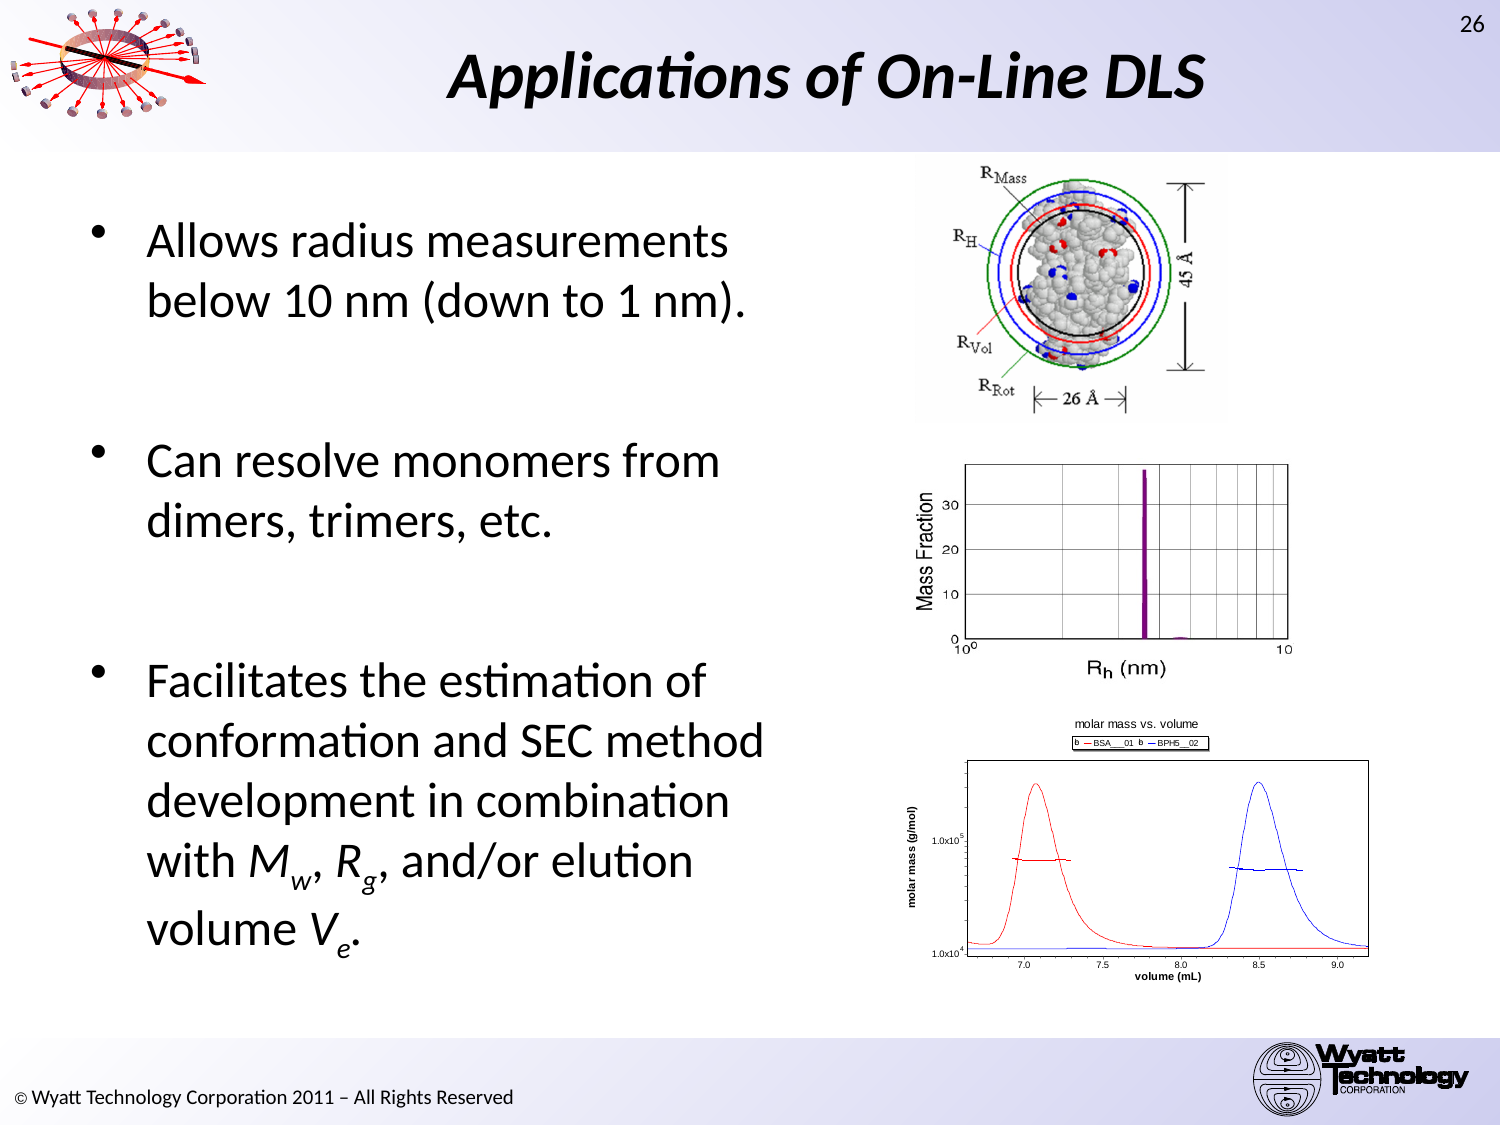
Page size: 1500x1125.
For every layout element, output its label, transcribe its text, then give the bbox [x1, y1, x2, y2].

picture [914, 154, 1228, 423]
list Allows radius measurements below 10 nm (down to 1 nm). Can resolve monomers from dimers, trimers, etc. Facilitates the estimation of conformation and SEC method development in combination with Mw, Rg, and/or elution volume Ve. [74, 199, 826, 1005]
picture [899, 716, 1374, 986]
title Applications of On-Line DLS [217, 25, 1438, 120]
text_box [884, 457, 1294, 686]
